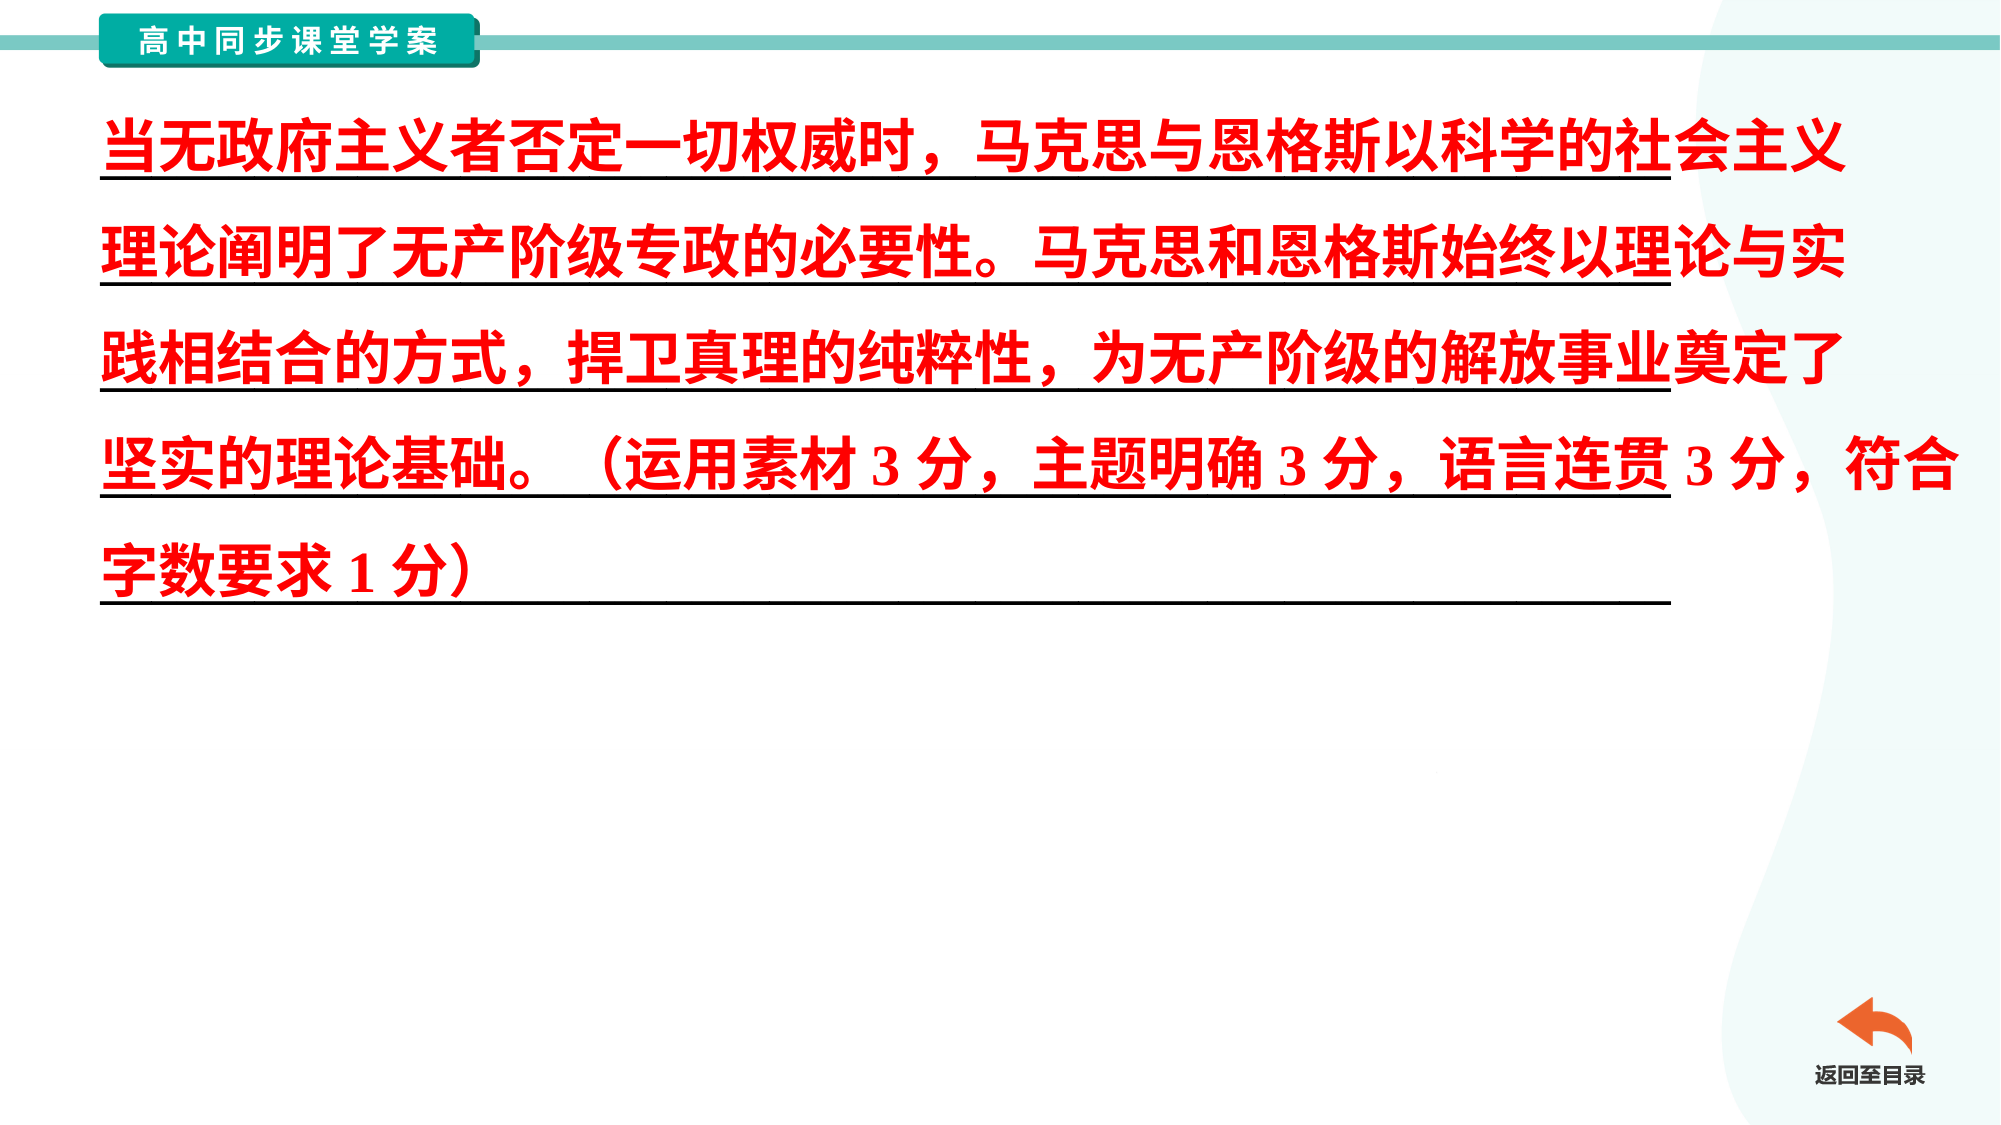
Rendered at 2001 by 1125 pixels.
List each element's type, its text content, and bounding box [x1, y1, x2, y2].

text_box 当无政府主义者否定一切权威时，马克思与恩格斯以科学的社会主义 理论阐明了无产阶级专政的必要性。马克思和恩格斯始终以理论与实 践相结合的方式，捍卫真理的纯粹性，为无产阶级的解放事业奠定了 坚实的理论基础。（运用素材3分，主题明确3分，语言连贯3分，符合 字数要求1分） [100, 72, 1899, 604]
text_box _____________________________________________________________ _____________________________________________________________ _____________________________________________________________ _____________________________________________________________ _____________________________________________________________ [100, 604, 1899, 608]
picture [0, 0, 2000, 1125]
